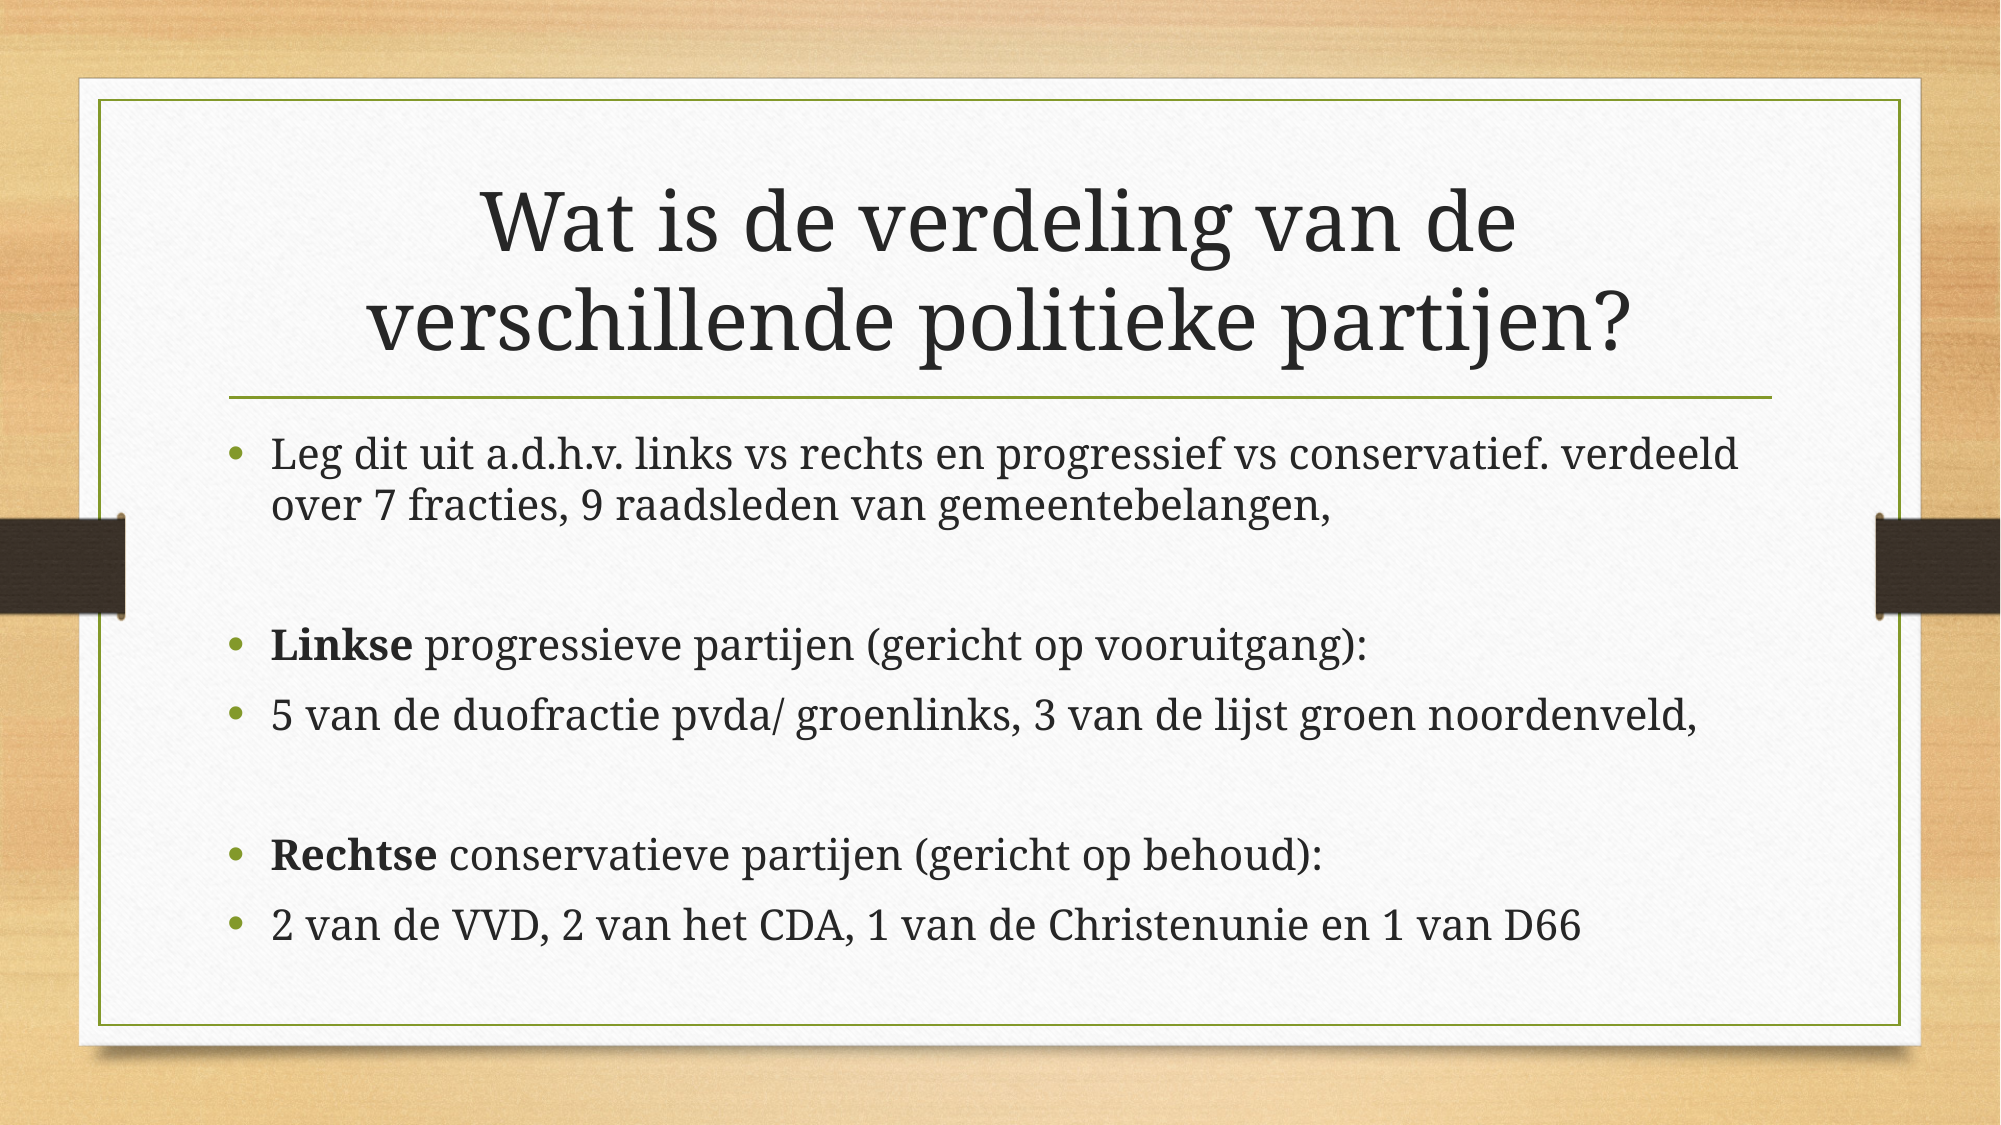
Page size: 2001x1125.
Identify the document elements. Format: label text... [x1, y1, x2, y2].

list Leg dit uit a.d.h.v. links vs rechts en progressief vs conservatief. verdeeld over 7 fracties, 9 raadsleden van gemeentebelangen, Linkse progressieve partijen (gericht op vooruitgang): 5 van de duofractie pvda/ groenlinks, 3 van de lijst groen noordenveld, Rechtse conservatieve partijen (gericht op behoud): 2 van de VVD, 2 van het CDA, 1 van de Christenunie en 1 van D66 [212, 419, 1788, 964]
title Wat is de verdeling van de verschillende politieke partijen? [212, 161, 1788, 375]
picture [0, 0, 2001, 1125]
